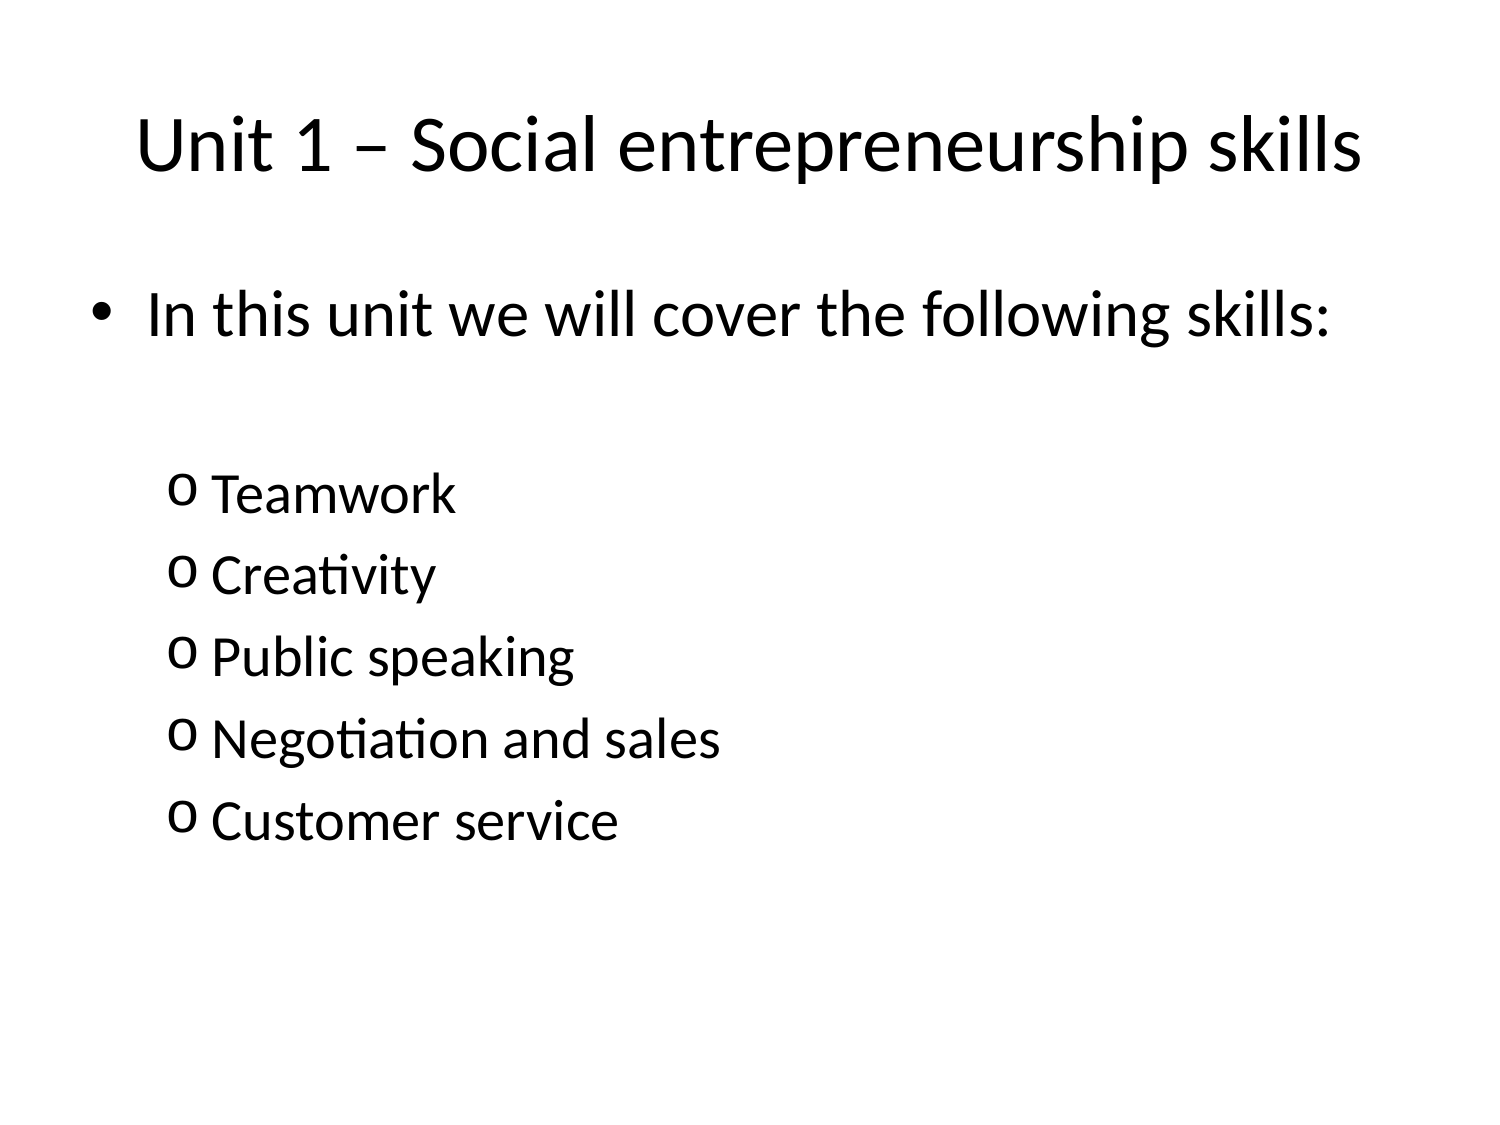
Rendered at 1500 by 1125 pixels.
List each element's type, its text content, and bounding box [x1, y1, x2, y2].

title Unit 1 – Social entrepreneurship skills [75, 45, 1425, 233]
list In this unit we will cover the following skills: Teamwork Creativity Public speaking Negotiation and sales Customer service [75, 262, 1425, 1005]
